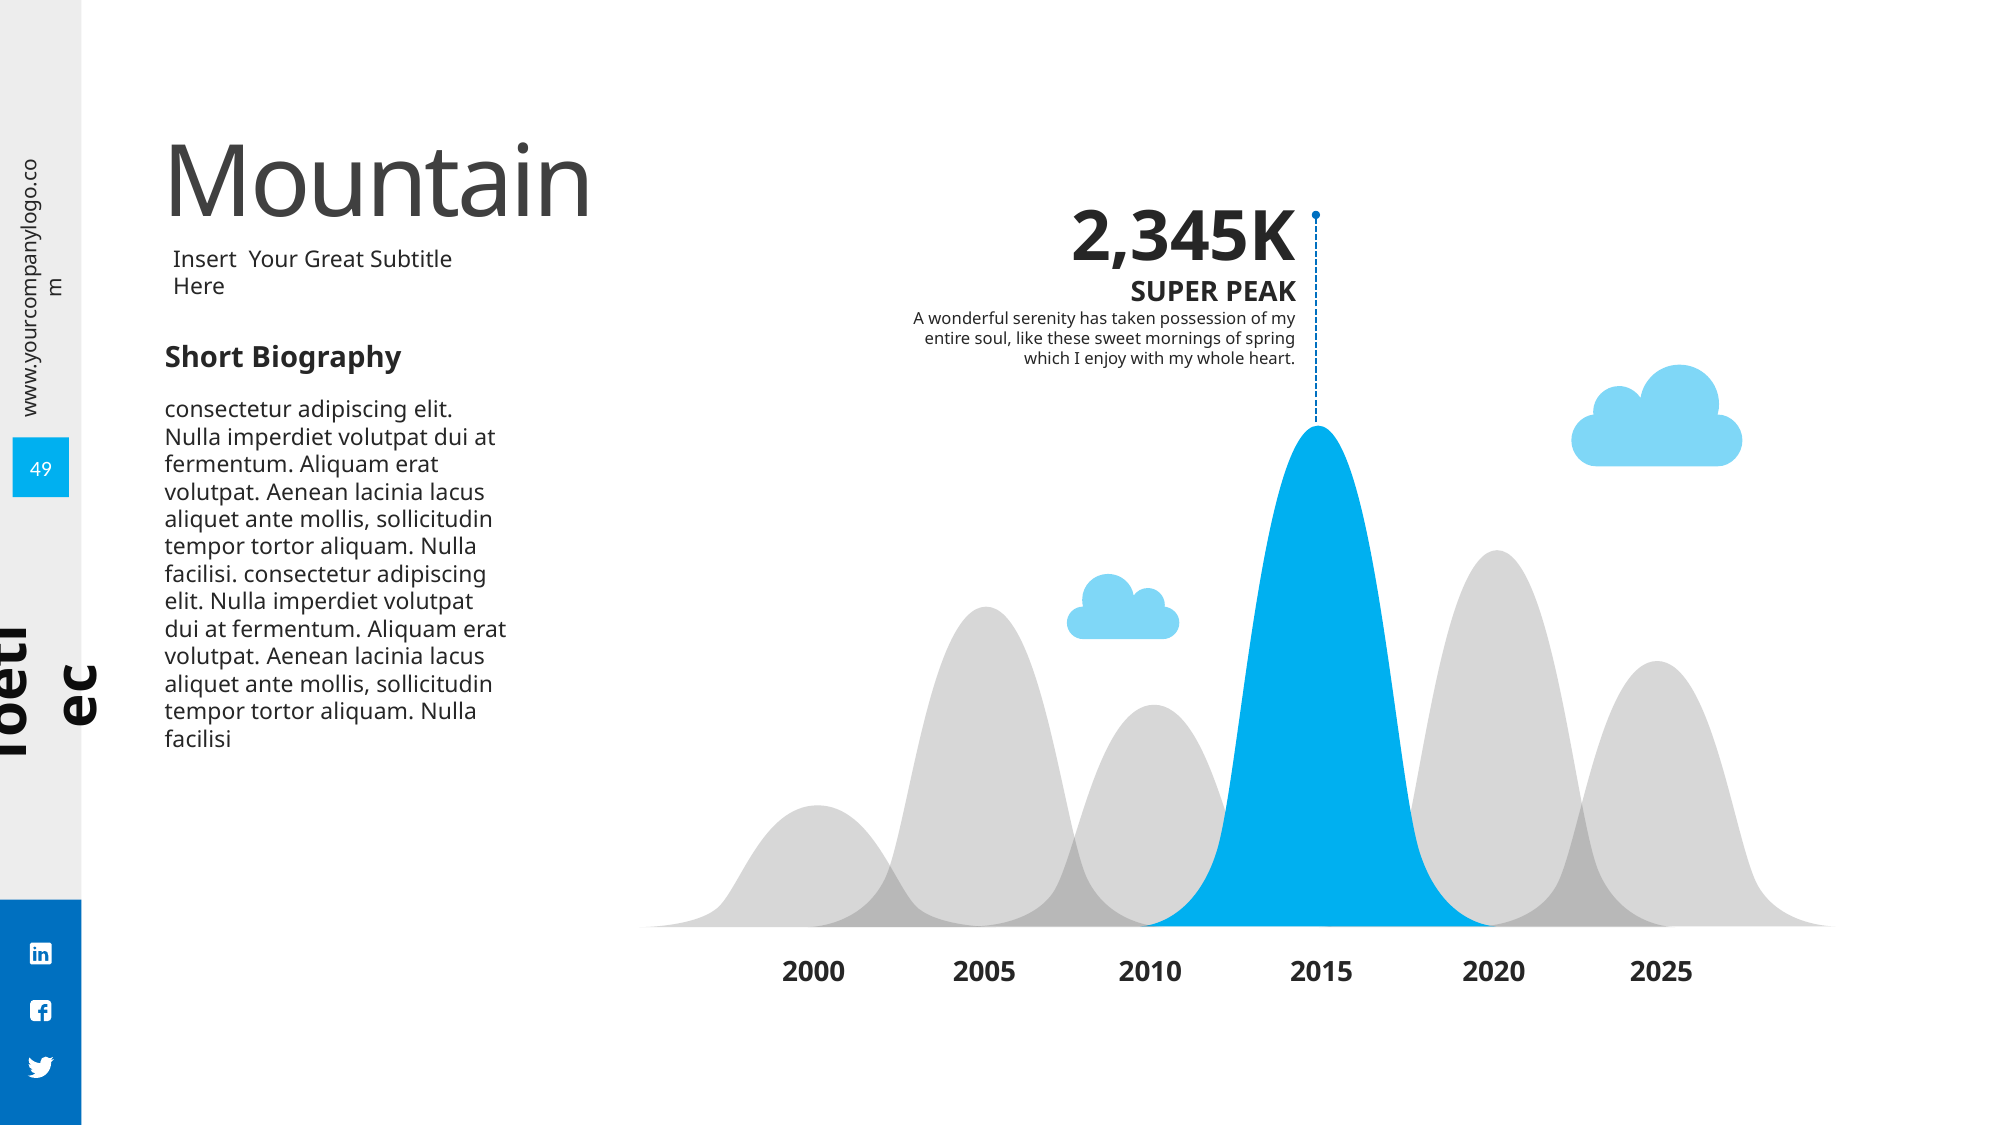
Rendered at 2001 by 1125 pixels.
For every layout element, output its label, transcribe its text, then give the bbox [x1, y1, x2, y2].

text_box consectetur adipiscing elit. Nulla imperdiet volutpat dui at fermentum. Aliquam erat volutpat. Aenean lacinia lacus aliquet ante mollis, sollicitudin tempor tortor aliquam. Nulla facilisi. consectetur adipiscing elit. Nulla imperdiet volutpat dui at fermentum. Aliquam erat volutpat. Aenean lacinia lacus aliquet ante mollis, sollicitudin tempor tortor aliquam. Nulla facilisi [149, 387, 529, 760]
text_box Mountain [147, 116, 677, 236]
slide_number 49 [12, 437, 69, 498]
text_box Insert Your Great Subtitle Here [158, 237, 512, 307]
text_box [1582, 661, 1836, 927]
text_box Short Biography [149, 321, 434, 390]
text_box [1319, 550, 1676, 928]
text_box [1571, 364, 1743, 467]
text_box [1075, 704, 1225, 925]
text_box 2000 [757, 943, 870, 997]
text_box [639, 805, 890, 928]
text_box [1149, 425, 1497, 927]
text_box 2025 [1605, 943, 1718, 997]
text_box 2010 [1094, 943, 1207, 997]
text_box [807, 606, 1165, 928]
text_box 2015 [1265, 943, 1378, 997]
text_box 2020 [1437, 943, 1550, 997]
text_box 2005 [928, 943, 1041, 997]
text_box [890, 180, 1316, 433]
text_box [1066, 573, 1180, 640]
